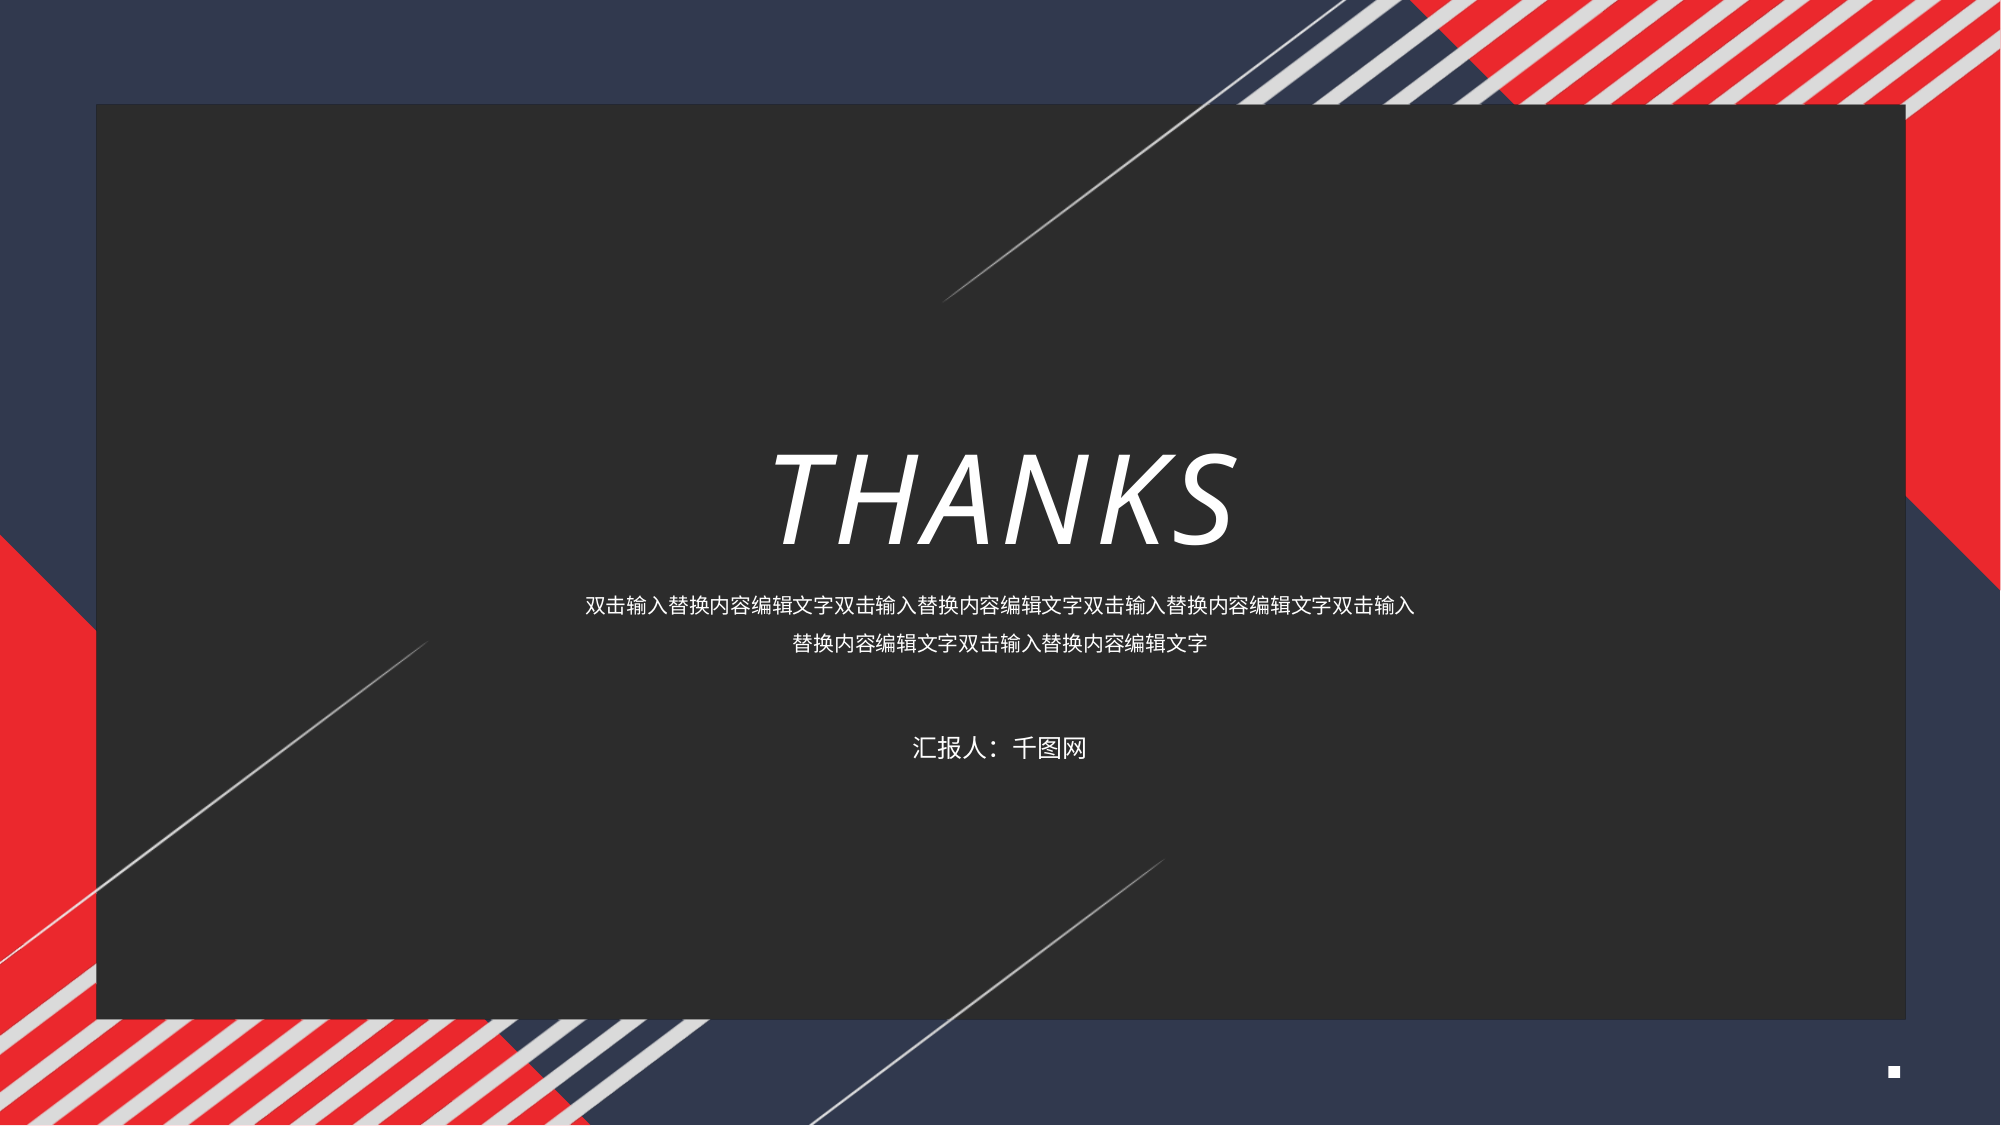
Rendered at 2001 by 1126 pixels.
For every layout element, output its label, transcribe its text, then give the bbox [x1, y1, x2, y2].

text_box 汇报人：千图网 [704, 725, 1296, 773]
picture [0, 0, 2001, 1125]
text_box [1886, 1064, 1902, 1080]
text_box THANKS [750, 412, 1251, 570]
text_box 双击输入替换内容编辑文字双击输入替换内容编辑文字双击输入替换内容编辑文字双击输入替换内容编辑文字双击输入替换内容编辑文字 [557, 570, 1444, 689]
